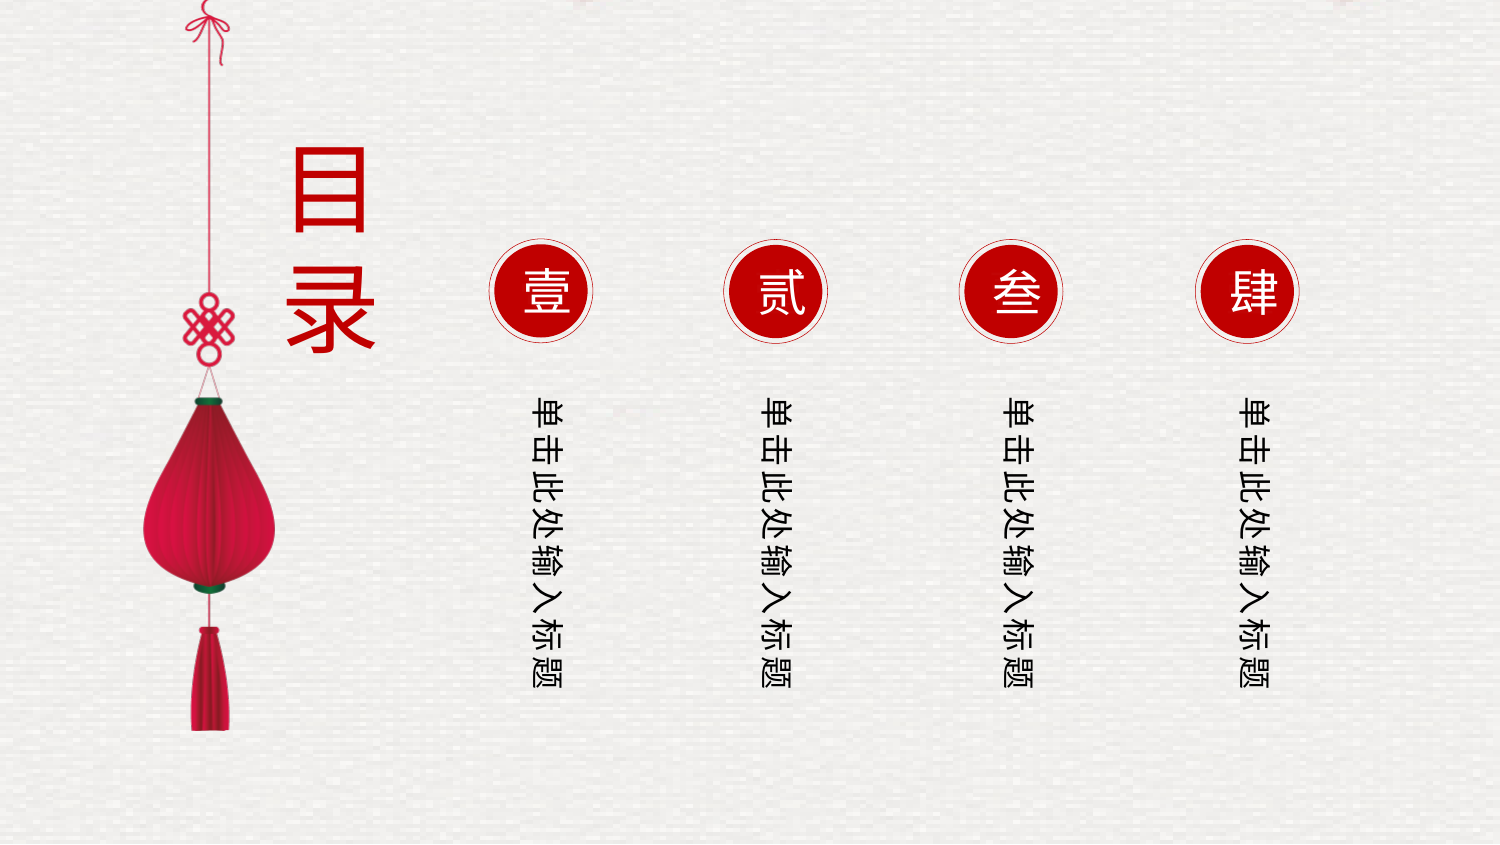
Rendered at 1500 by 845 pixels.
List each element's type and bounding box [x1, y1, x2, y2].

text_box [723, 239, 828, 344]
text_box [1195, 239, 1300, 344]
picture [0, 0, 1500, 844]
text_box [488, 238, 593, 343]
text_box [959, 239, 1063, 344]
